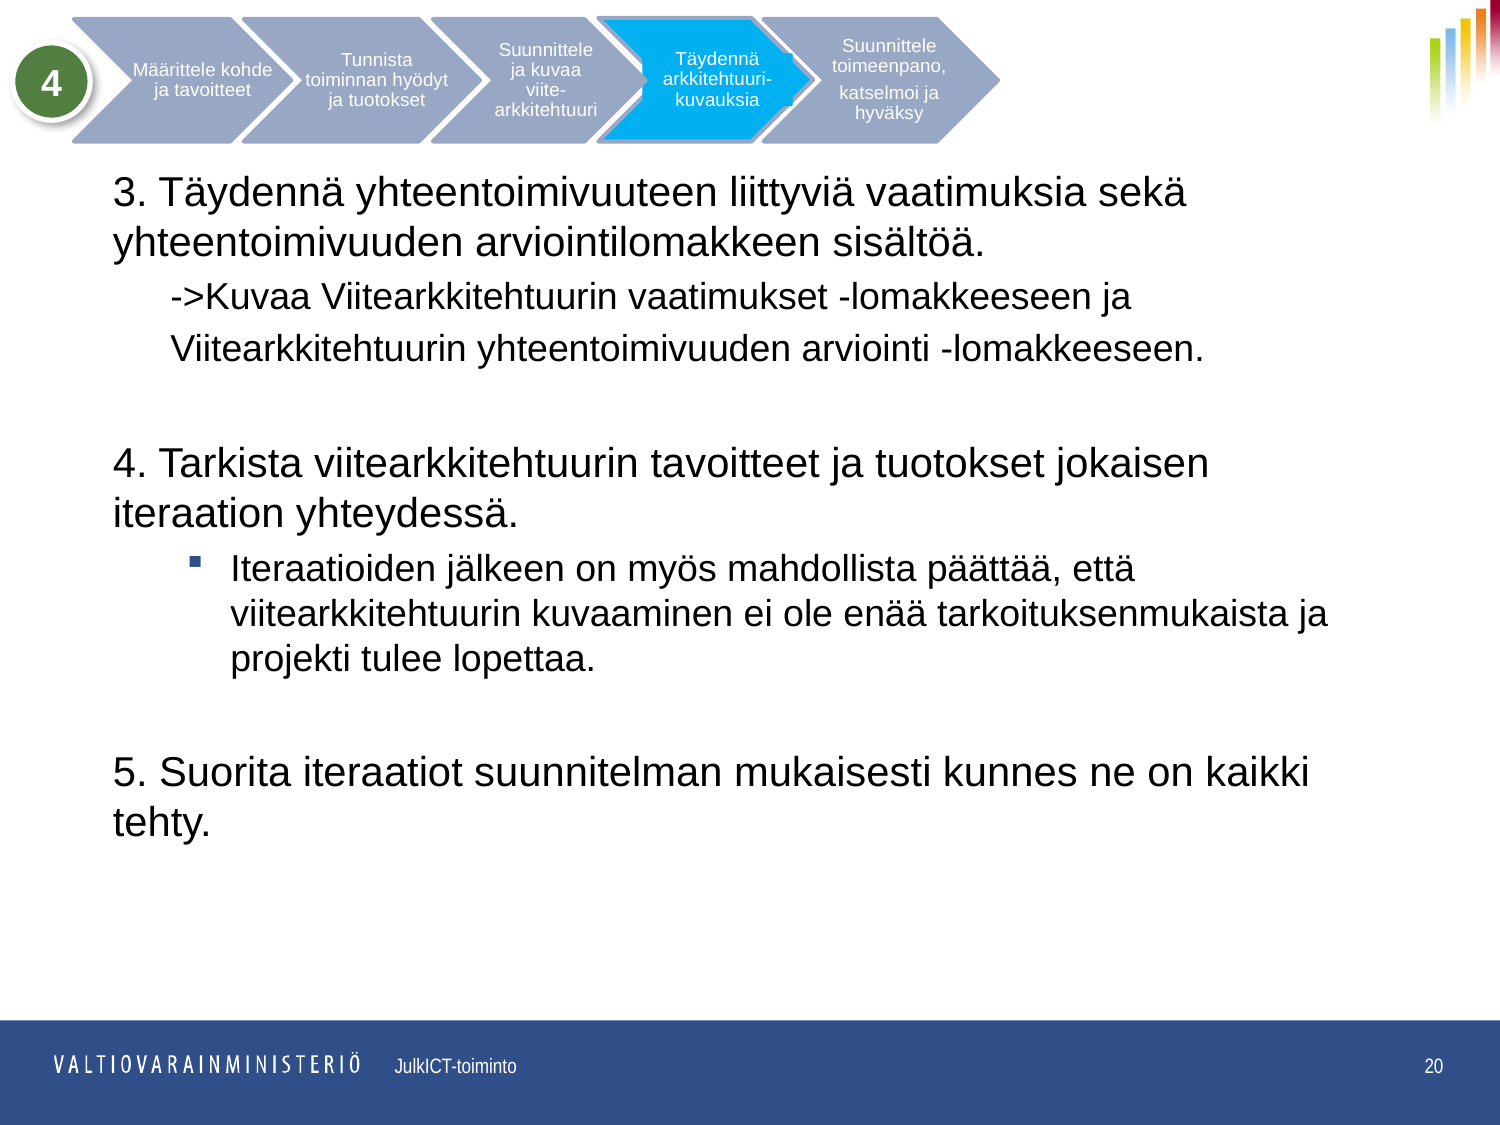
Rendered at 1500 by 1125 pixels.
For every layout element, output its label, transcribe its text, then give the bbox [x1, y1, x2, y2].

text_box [477, 0, 601, 187]
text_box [121, 0, 244, 190]
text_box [819, 0, 943, 198]
list 3. Täydennä yhteentoimivuuteen liittyviä vaatimuksia sekä yhteentoimivuuden arviointilomakkeen sisältöä. ->Kuvaa Viitearkkitehtuurin vaatimukset -lomakkeeseen ja Viitearkkitehtuurin yhteentoimivuuden arviointi -lomakkeeseen. 4. Tarkista viitearkkitehtuurin tavoitteet ja tuotokset jokaisen iteraation yhteydessä. Iteraatioiden jälkeen on myös mahdollista päättää, että viitearkkitehtuurin kuvaaminen ei ole enää tarkoituksenmukaista ja projekti tulee lopettaa. 5. Suorita iteraatiot suunnitelman mukaisesti kunnes ne on kaikki tehty. [97, 156, 1403, 1006]
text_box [300, 0, 424, 199]
picture [1430, 0, 1500, 143]
slide_number 20 [1379, 1045, 1459, 1081]
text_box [643, 0, 768, 188]
text_box 4 [12, 42, 91, 121]
